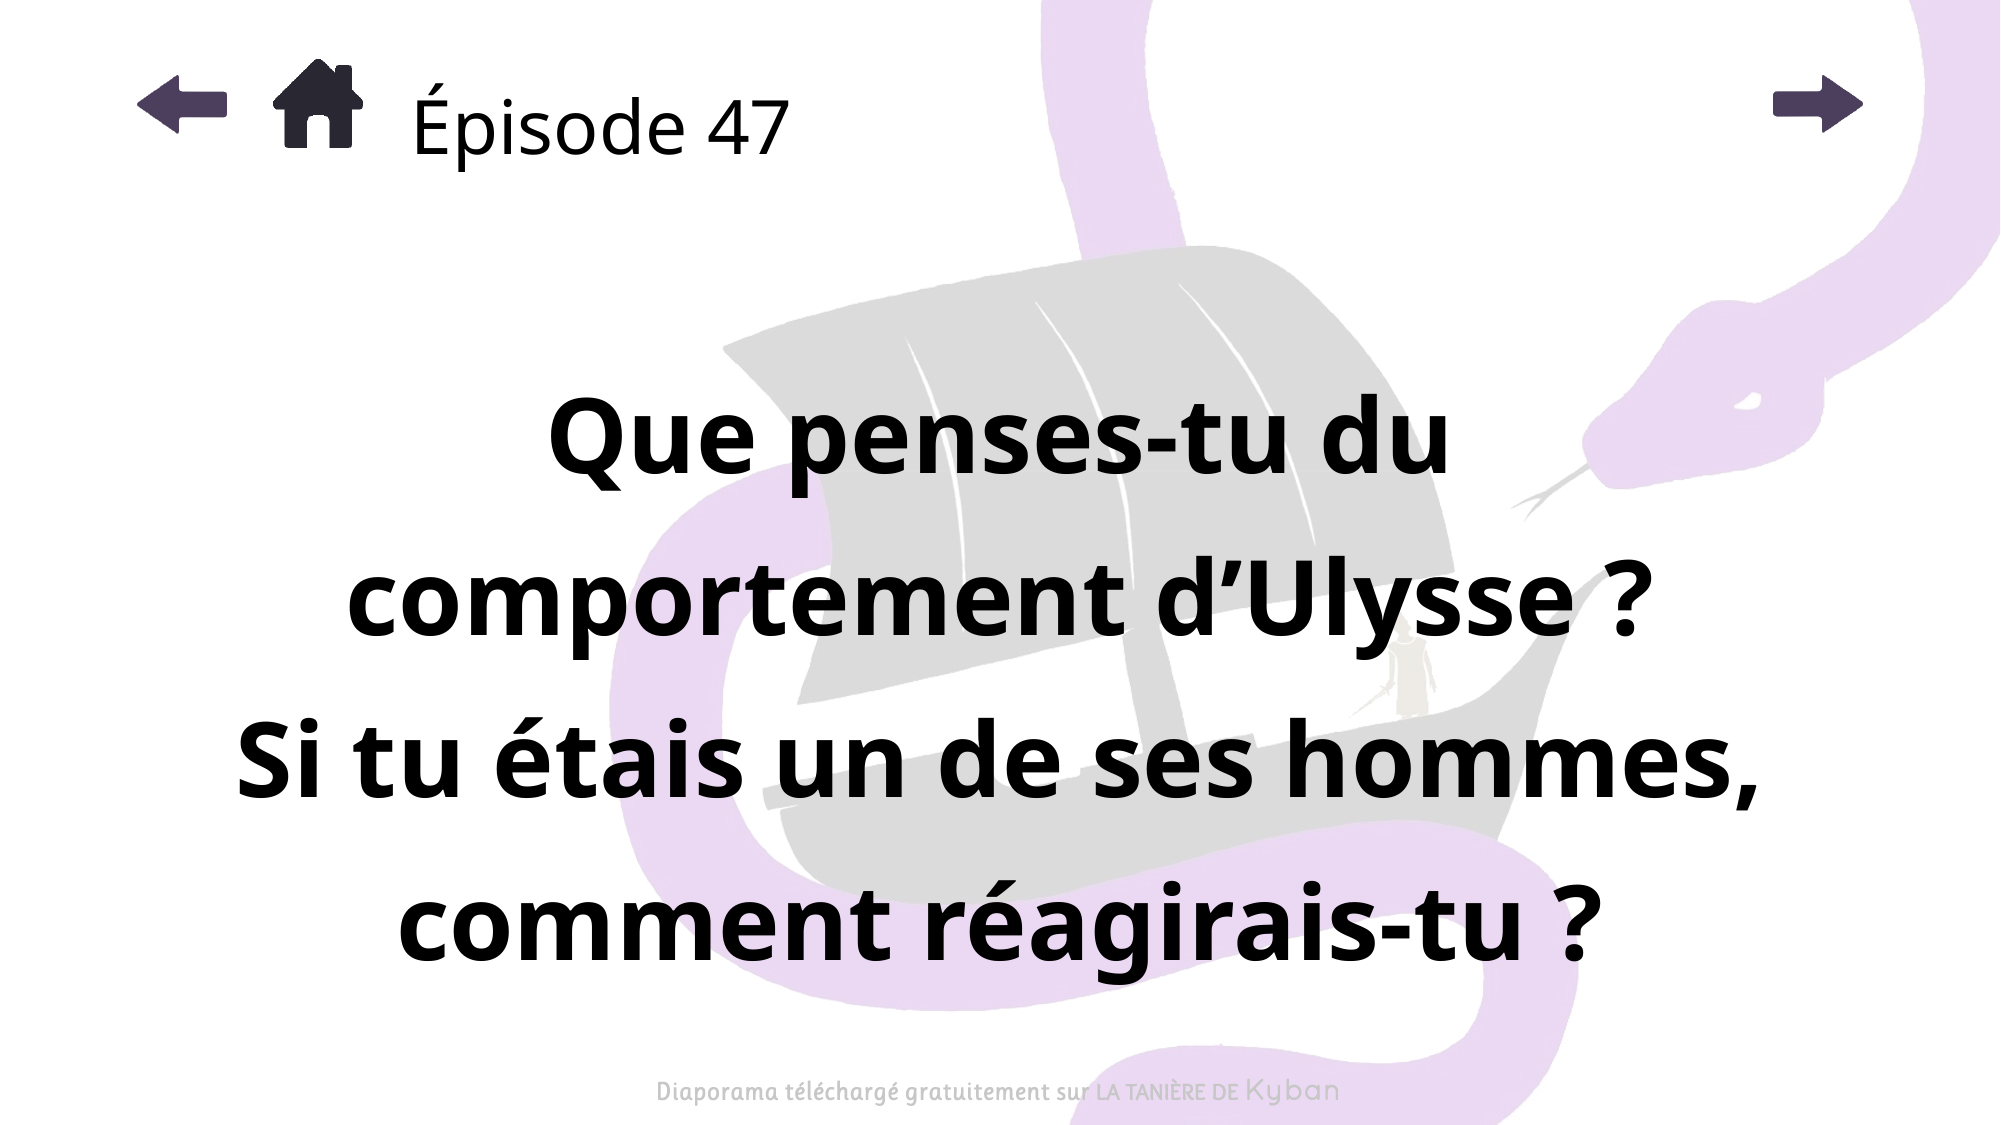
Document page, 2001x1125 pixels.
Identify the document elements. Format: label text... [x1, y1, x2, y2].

list Que penses-tu du comportement d’Ulysse ? Si tu étais un de ses hommes, comment réagirais-tu ? [137, 299, 1863, 1014]
picture [0, 0, 2001, 1125]
title Épisode 47 [395, 59, 1863, 202]
